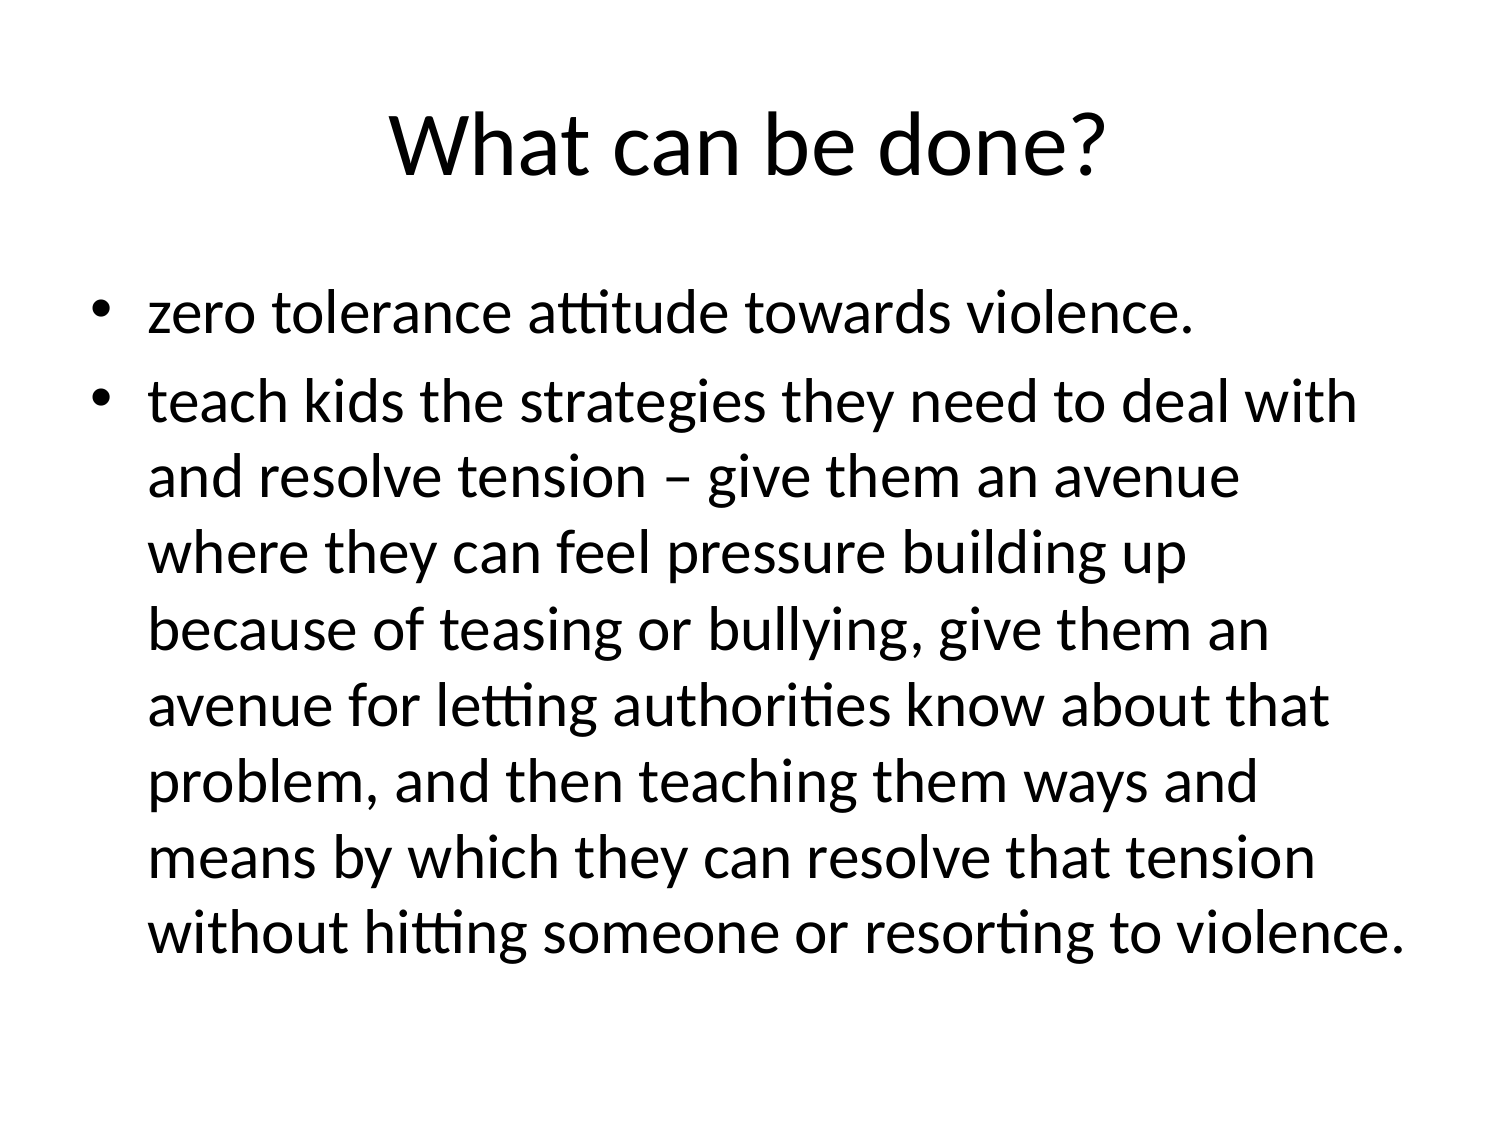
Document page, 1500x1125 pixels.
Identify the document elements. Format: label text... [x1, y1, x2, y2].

title What can be done? [75, 45, 1425, 233]
list zero tolerance attitude towards violence. teach kids the strategies they need to deal with and resolve tension – give them an avenue where they can feel pressure building up because of teasing or bullying, give them an avenue for letting authorities know about that problem, and then teaching them ways and means by which they can resolve that tension without hitting someone or resorting to violence. [75, 262, 1425, 1005]
